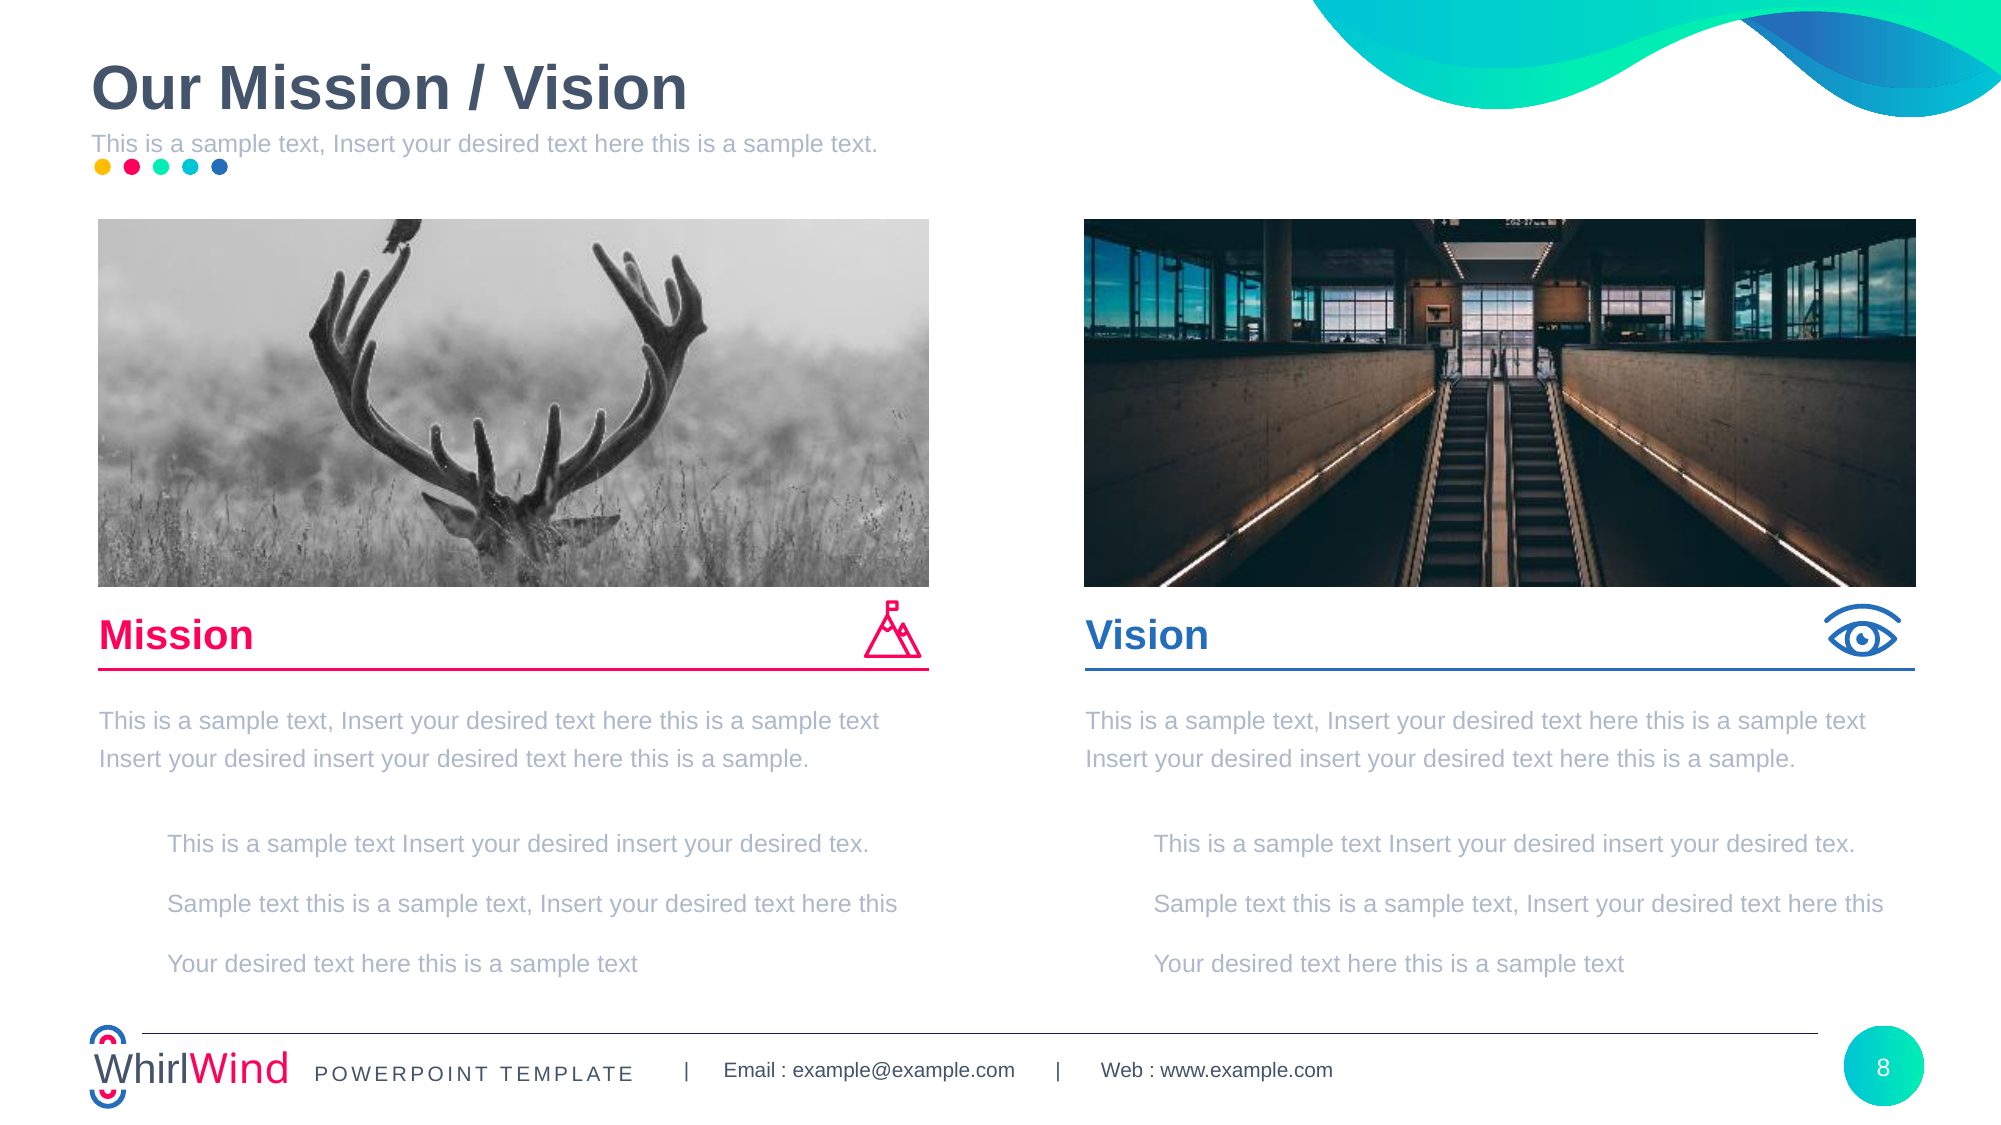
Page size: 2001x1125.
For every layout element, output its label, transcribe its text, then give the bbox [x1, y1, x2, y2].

picture [98, 219, 929, 587]
text_box This is a sample text Insert your desired insert your desired tex. Sample text this is a sample text, Insert your desired text here this Your desired text here this is a sample text [152, 789, 932, 985]
text_box This is a sample text, Insert your desired text here this is a sample text Insert your desired insert your desired text here this is a sample. [1070, 689, 1918, 780]
text_box Vision [1070, 600, 1916, 666]
text_box [1828, 621, 1898, 657]
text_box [1311, 0, 2000, 117]
picture [1084, 219, 1916, 587]
text_box [864, 600, 922, 658]
text_box Mission [84, 600, 929, 666]
text_box This is a sample text Insert your desired insert your desired tex. Sample text this is a sample text, Insert your desired text here this Your desired text here this is a sample text [1138, 789, 1918, 985]
picture [1136, 257, 1140, 281]
text_box [1824, 603, 1902, 624]
text_box This is a sample text, Insert your desired text here this is a sample text Insert your desired insert your desired text here this is a sample. [84, 689, 932, 780]
slide_number 8 [1837, 1036, 1930, 1096]
title Our Mission / Vision [76, 39, 1924, 130]
